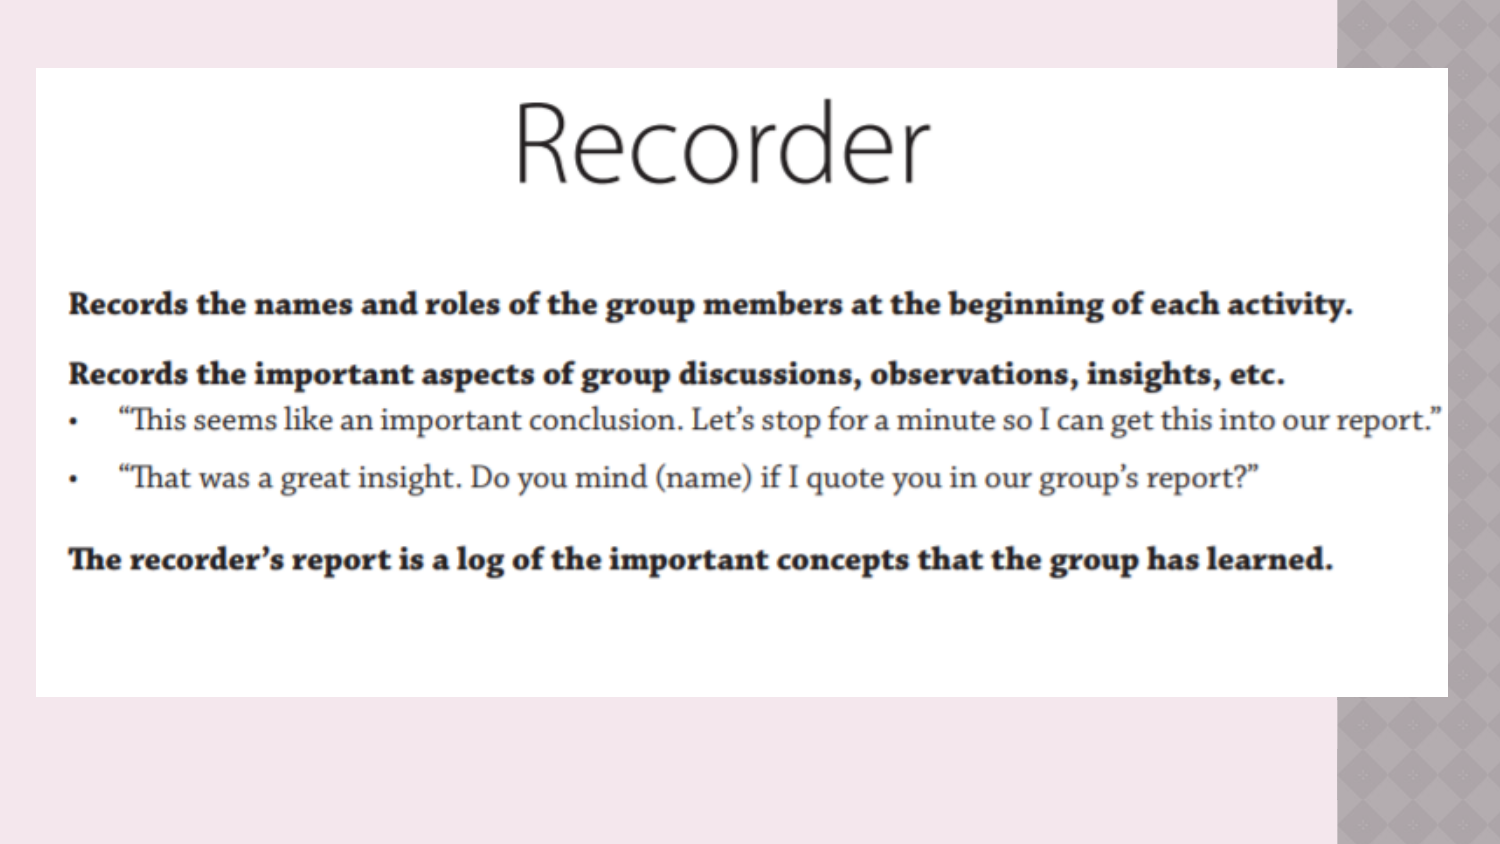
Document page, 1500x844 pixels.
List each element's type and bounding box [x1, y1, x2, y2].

picture [36, 67, 1448, 697]
